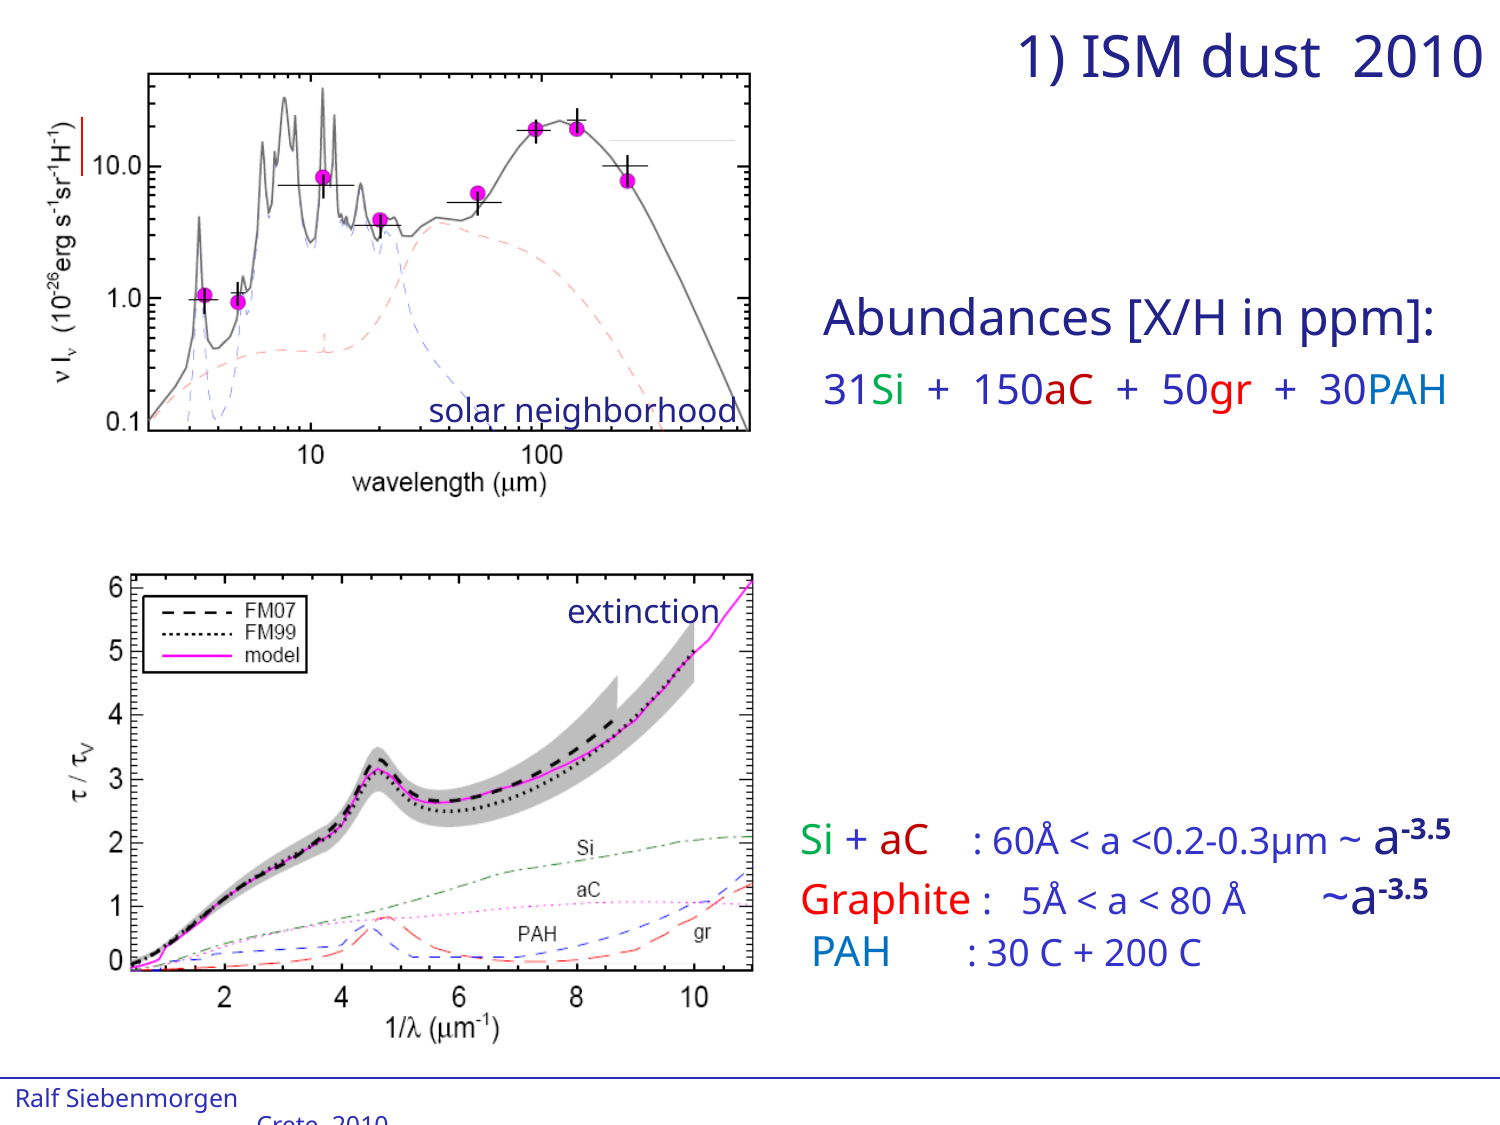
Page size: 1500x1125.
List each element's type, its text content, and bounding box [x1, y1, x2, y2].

picture [0, 34, 815, 528]
text_box Si + aC : 60Å < a <0.2-0.3µm ~ a-3.5 Graphite : 5Å < a < 80 Å ~a-3.5 PAH : 30 C + 200 C [814, 796, 1500, 982]
text_box Abundances [X/H in ppm]: 31Si + 150aC + 50gr + 30PAH [818, 257, 1500, 420]
title 1) ISM dust 2010 [914, 0, 1500, 141]
picture [37, 538, 809, 1067]
